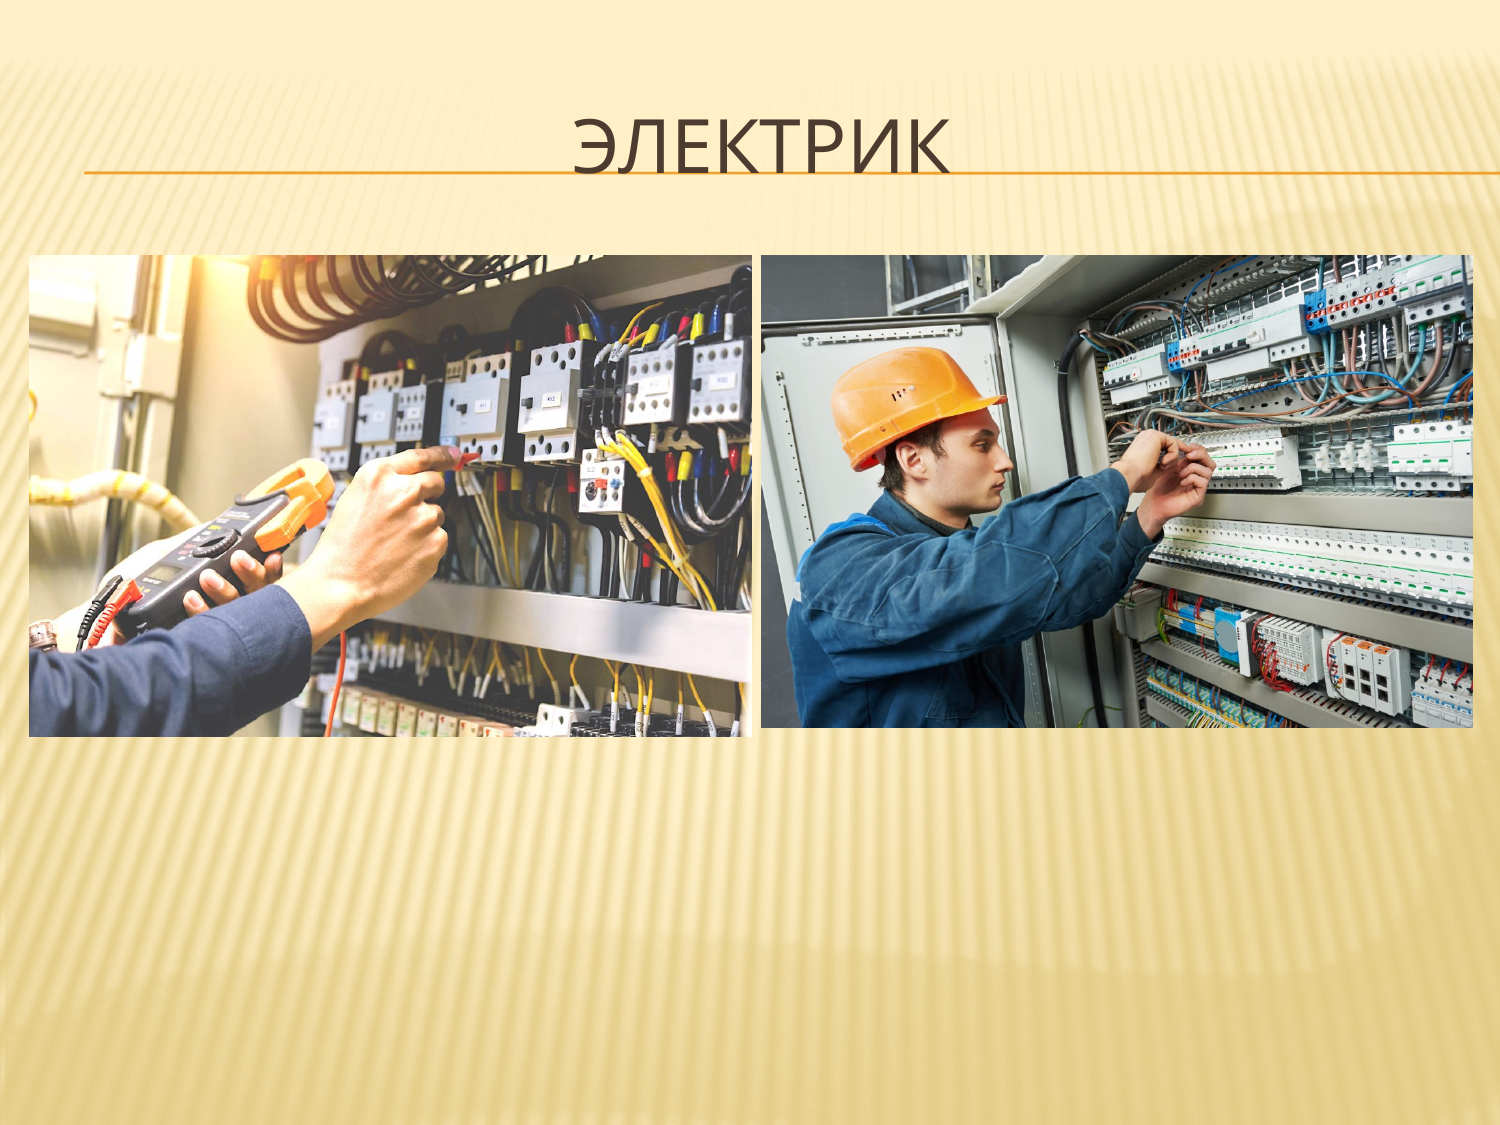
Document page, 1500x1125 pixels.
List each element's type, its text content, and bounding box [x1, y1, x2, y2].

title Электрик [49, 75, 1475, 213]
picture [761, 255, 1473, 729]
picture [29, 254, 752, 737]
